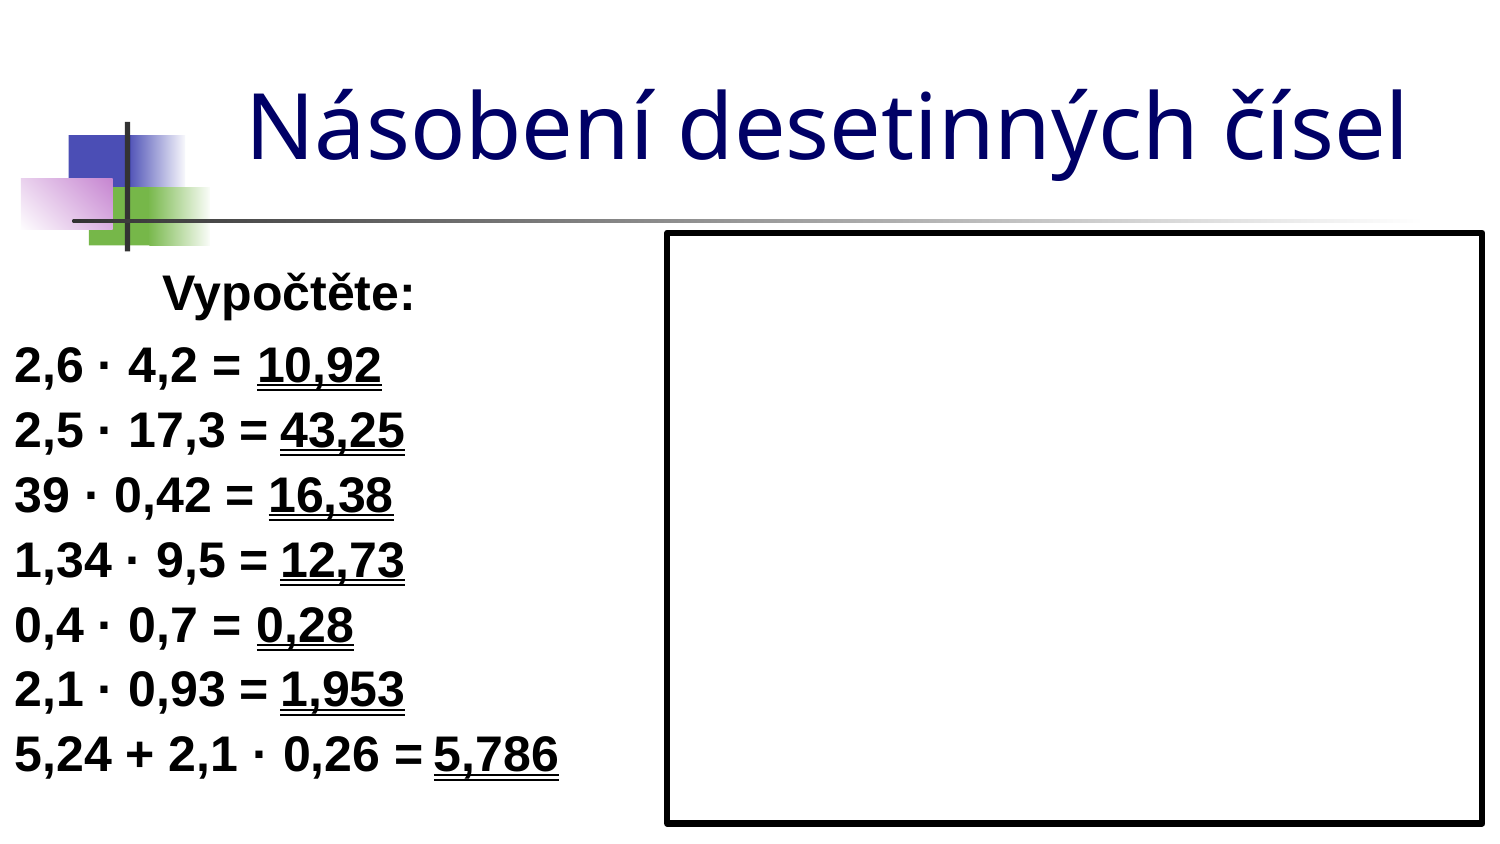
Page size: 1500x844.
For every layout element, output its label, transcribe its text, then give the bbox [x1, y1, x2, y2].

text_box 0,4 · 0,7 = [0, 584, 242, 649]
text_box 5,786 [419, 714, 630, 790]
text_box 43,25 [265, 389, 467, 465]
text_box 1,34 · 9,5 = [0, 519, 265, 584]
text_box [667, 232, 1483, 824]
text_box Vypočtěte: [147, 253, 455, 329]
text_box 2,6 · 4,2 = [0, 324, 242, 389]
title Násobení desetinných čísel [182, 55, 1474, 186]
text_box 39 · 0,42 = [0, 454, 253, 519]
text_box 2,1 · 0,93 = [0, 649, 265, 714]
text_box 16,38 [253, 454, 455, 530]
text_box 1,953 [265, 649, 532, 725]
text_box 5,24 + 2,1 · 0,26 = [0, 714, 419, 790]
text_box 12,73 [265, 519, 503, 584]
text_box 10,92 [242, 324, 408, 400]
text_box 2,5 · 17,3 = [0, 389, 265, 454]
text_box 0,28 [242, 584, 503, 660]
